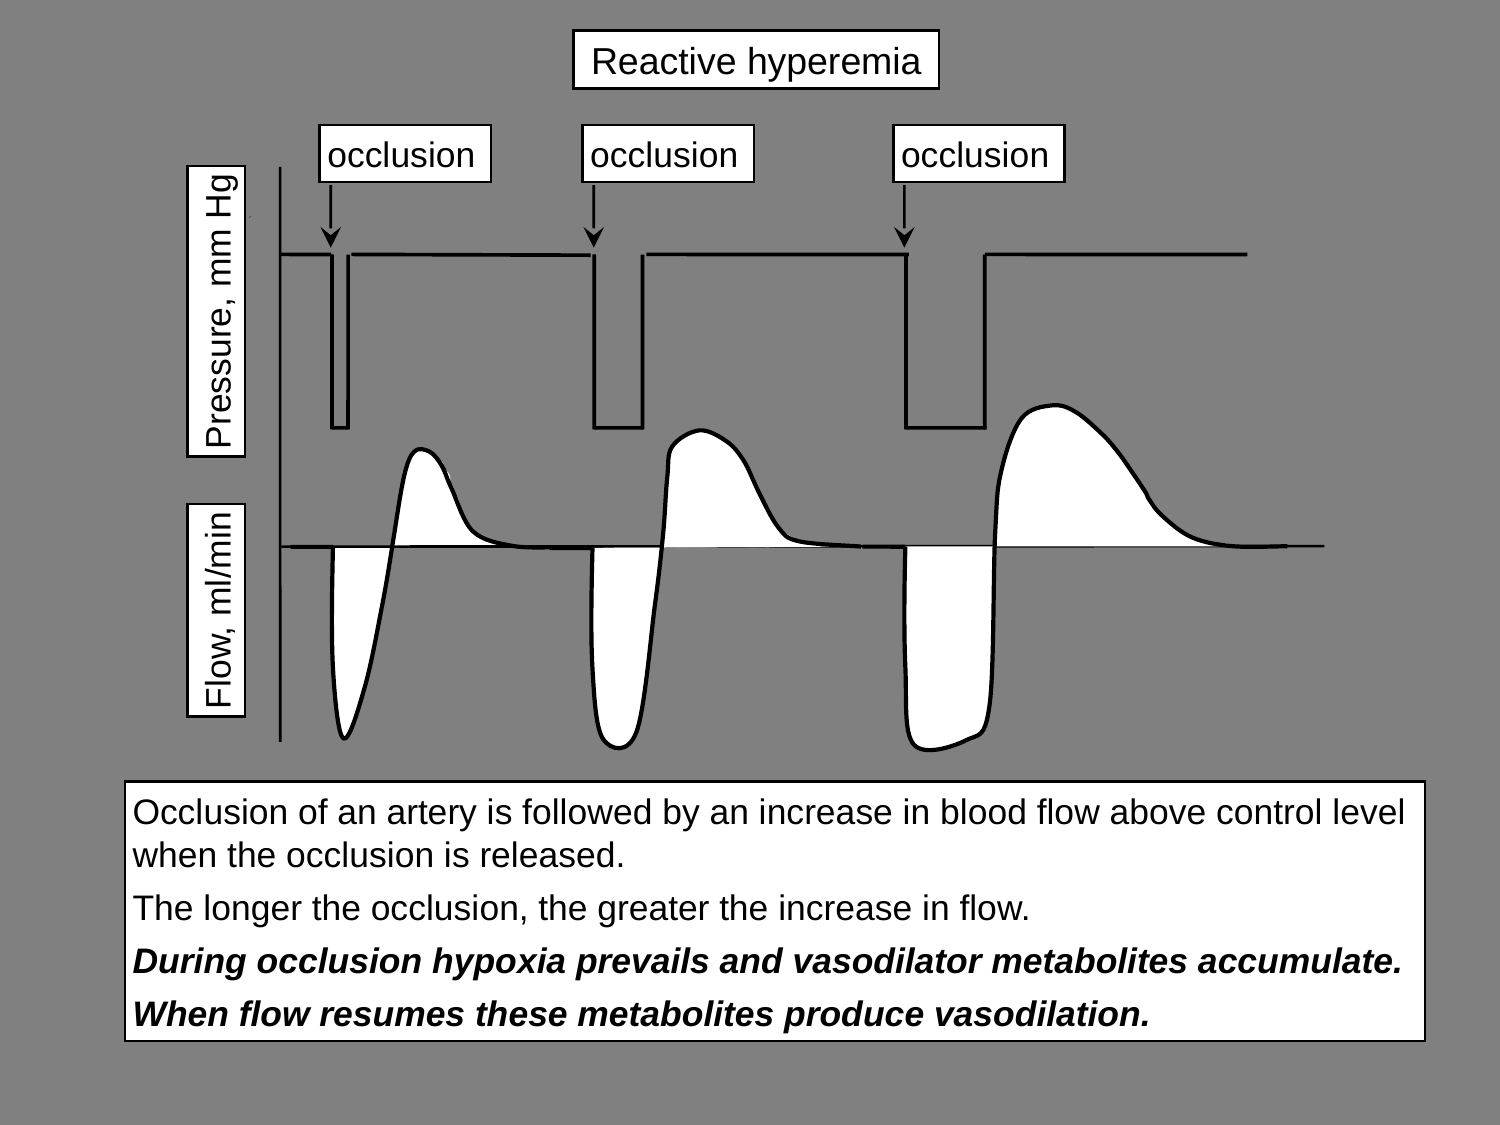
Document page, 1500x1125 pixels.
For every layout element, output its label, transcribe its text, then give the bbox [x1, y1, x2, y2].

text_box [331, 254, 349, 430]
text_box Occlusion of an artery is followed by an increase in blood flow above control level when the occlusion is released. The longer the occlusion, the greater the increase in flow. During occlusion hypoxia prevails and vasodilator metabolites accumulate. When flow resumes these metabolites produce vasodilation. [125, 781, 1425, 1041]
text_box [392, 449, 514, 546]
text_box occlusion [582, 124, 755, 183]
text_box [591, 430, 861, 749]
text_box [432, 452, 455, 491]
text_box [320, 226, 342, 248]
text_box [905, 254, 987, 430]
text_box occlusion [319, 124, 492, 183]
text_box Flow, ml/min [187, 504, 245, 717]
text_box [904, 405, 1288, 751]
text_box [594, 254, 644, 430]
text_box Pressure, mm Hg [187, 165, 245, 457]
title Reactive hyperemia [572, 29, 940, 90]
text_box [583, 226, 605, 248]
text_box [894, 226, 915, 248]
text_box occlusion [893, 124, 1065, 183]
text_box [331, 547, 393, 739]
